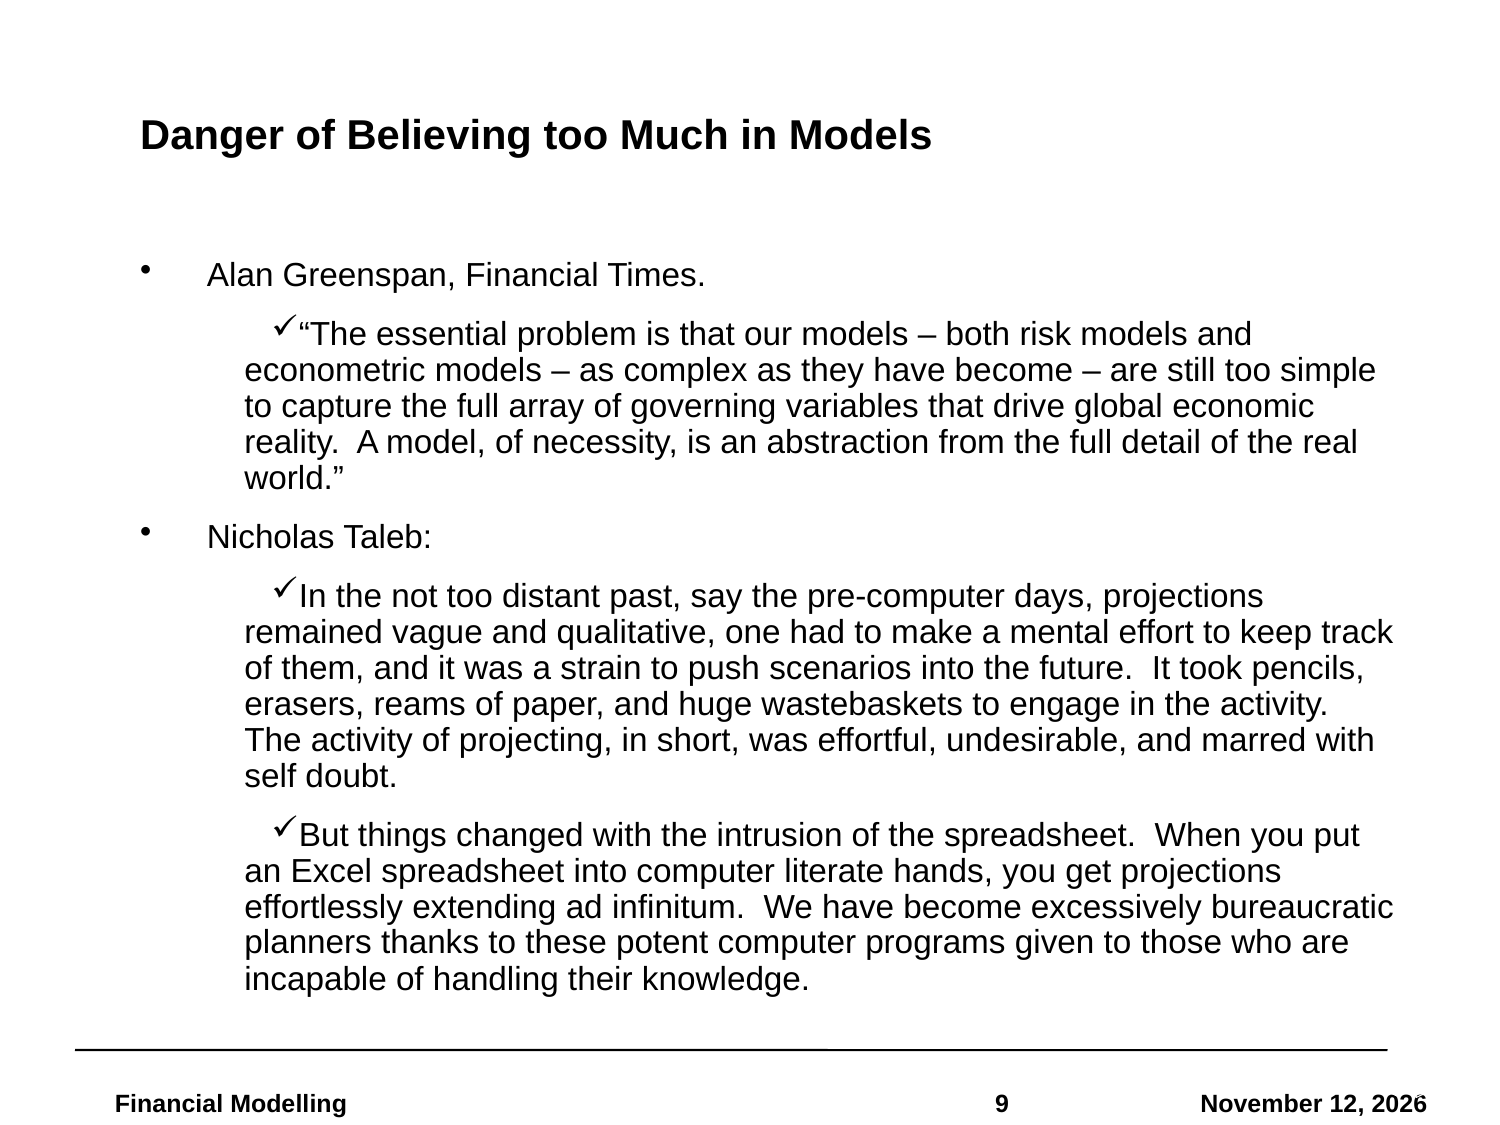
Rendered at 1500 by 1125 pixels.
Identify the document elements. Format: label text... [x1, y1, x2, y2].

list Alan Greenspan, Financial Times. “The essential problem is that our models – both risk models and econometric models – as complex as they have become – are still too simple to capture the full array of governing variables that drive global economic reality. A model, of necessity, is an abstraction from the full detail of the real world.” Nicholas Taleb: In the not too distant past, say the pre-computer days, projections remained vague and qualitative, one had to make a mental effort to keep track of them, and it was a strain to push scenarios into the future. It took pencils, erasers, reams of paper, and huge wastebaskets to engage in the activity. The activity of projecting, in short, was effortful, undesirable, and marred with self doubt. But things changed with the intrusion of the spreadsheet. When you put an Excel spreadsheet into computer literate hands, you get projections effortlessly extending ad infinitum. We have become excessively bureaucratic planners thanks to these potent computer programs given to those who are incapable of handling their knowledge. [124, 249, 1413, 1001]
title Danger of Believing too Much in Models [124, 99, 1413, 226]
